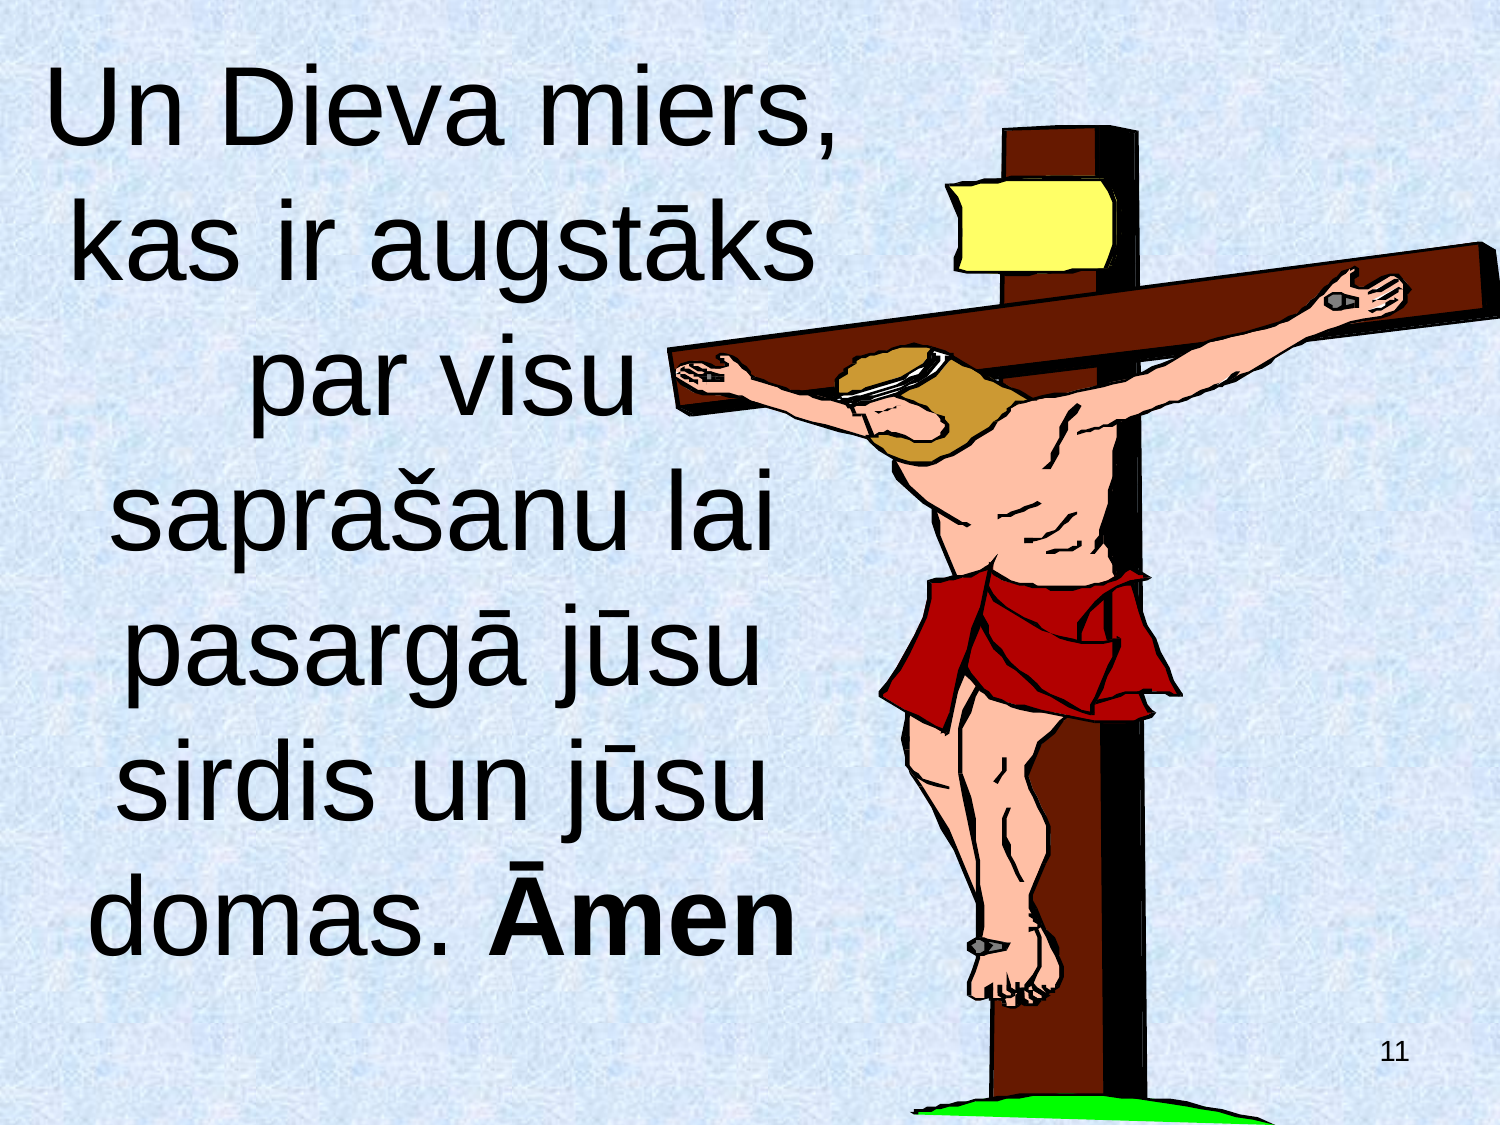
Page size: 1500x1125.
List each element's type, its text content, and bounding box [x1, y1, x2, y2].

picture [0, 0, 1500, 1125]
title Un Dieva miers, kas ir augstāks par visu saprašanu lai pasargā jūsu sirdis un jūsu domas. Āmen [17, 479, 657, 668]
